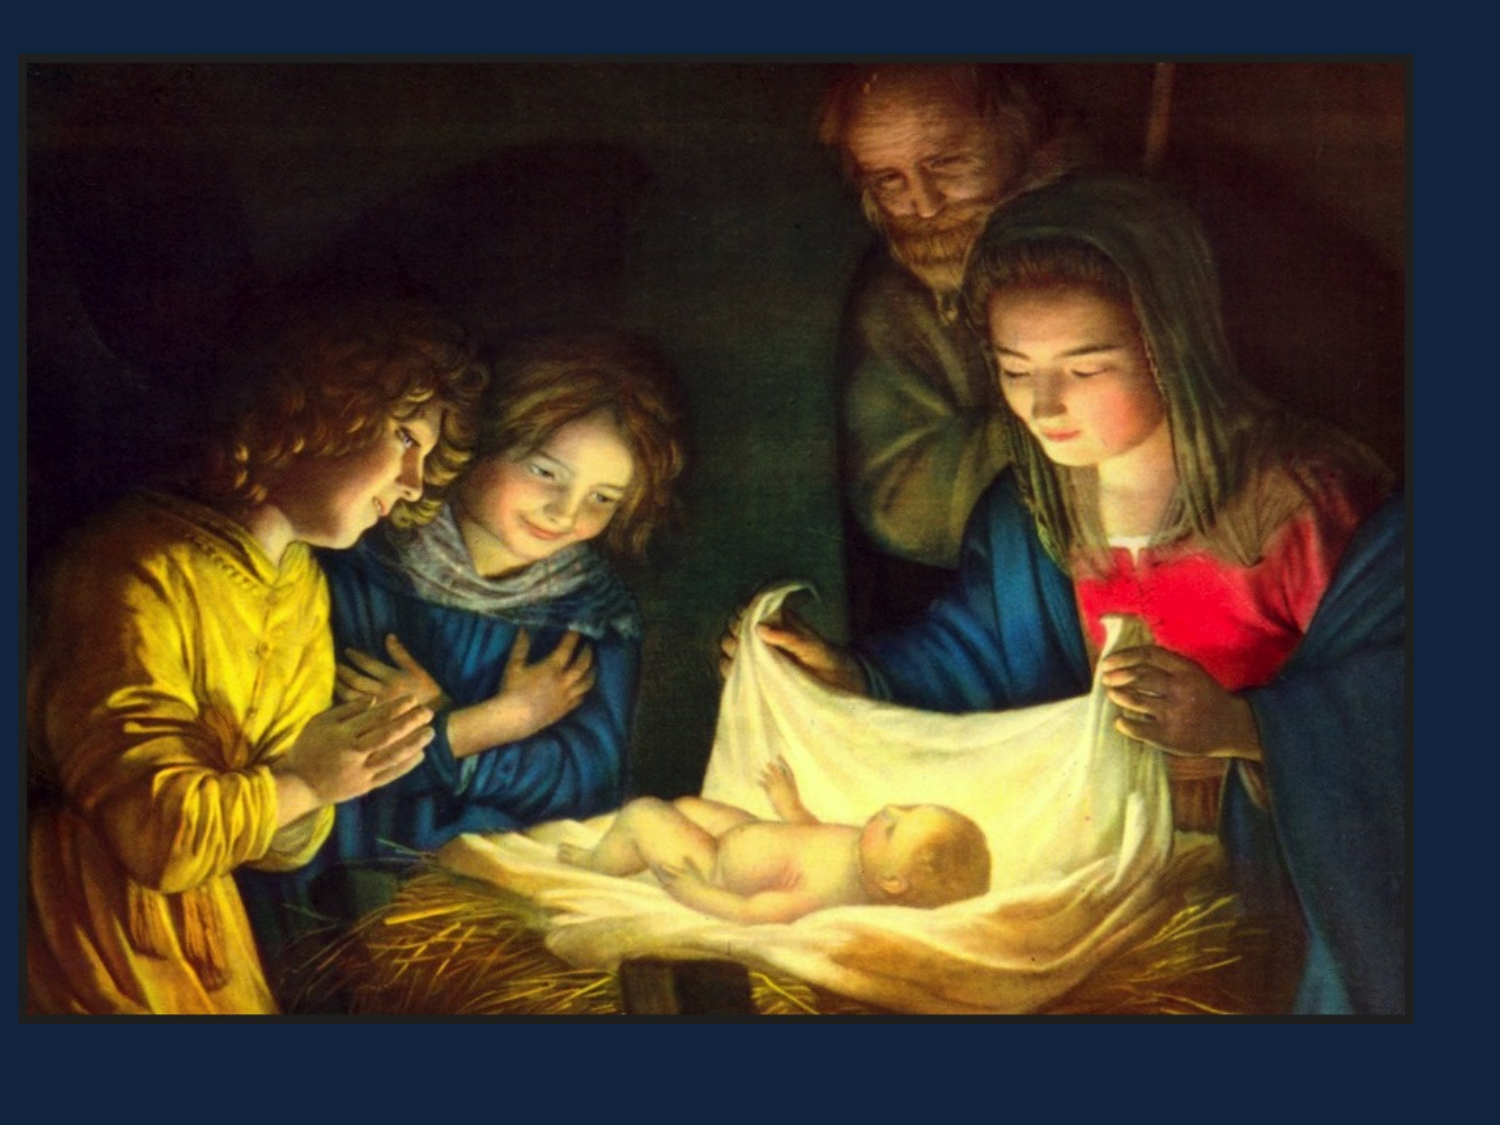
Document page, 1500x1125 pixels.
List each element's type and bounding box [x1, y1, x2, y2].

picture [18, 54, 1414, 1024]
